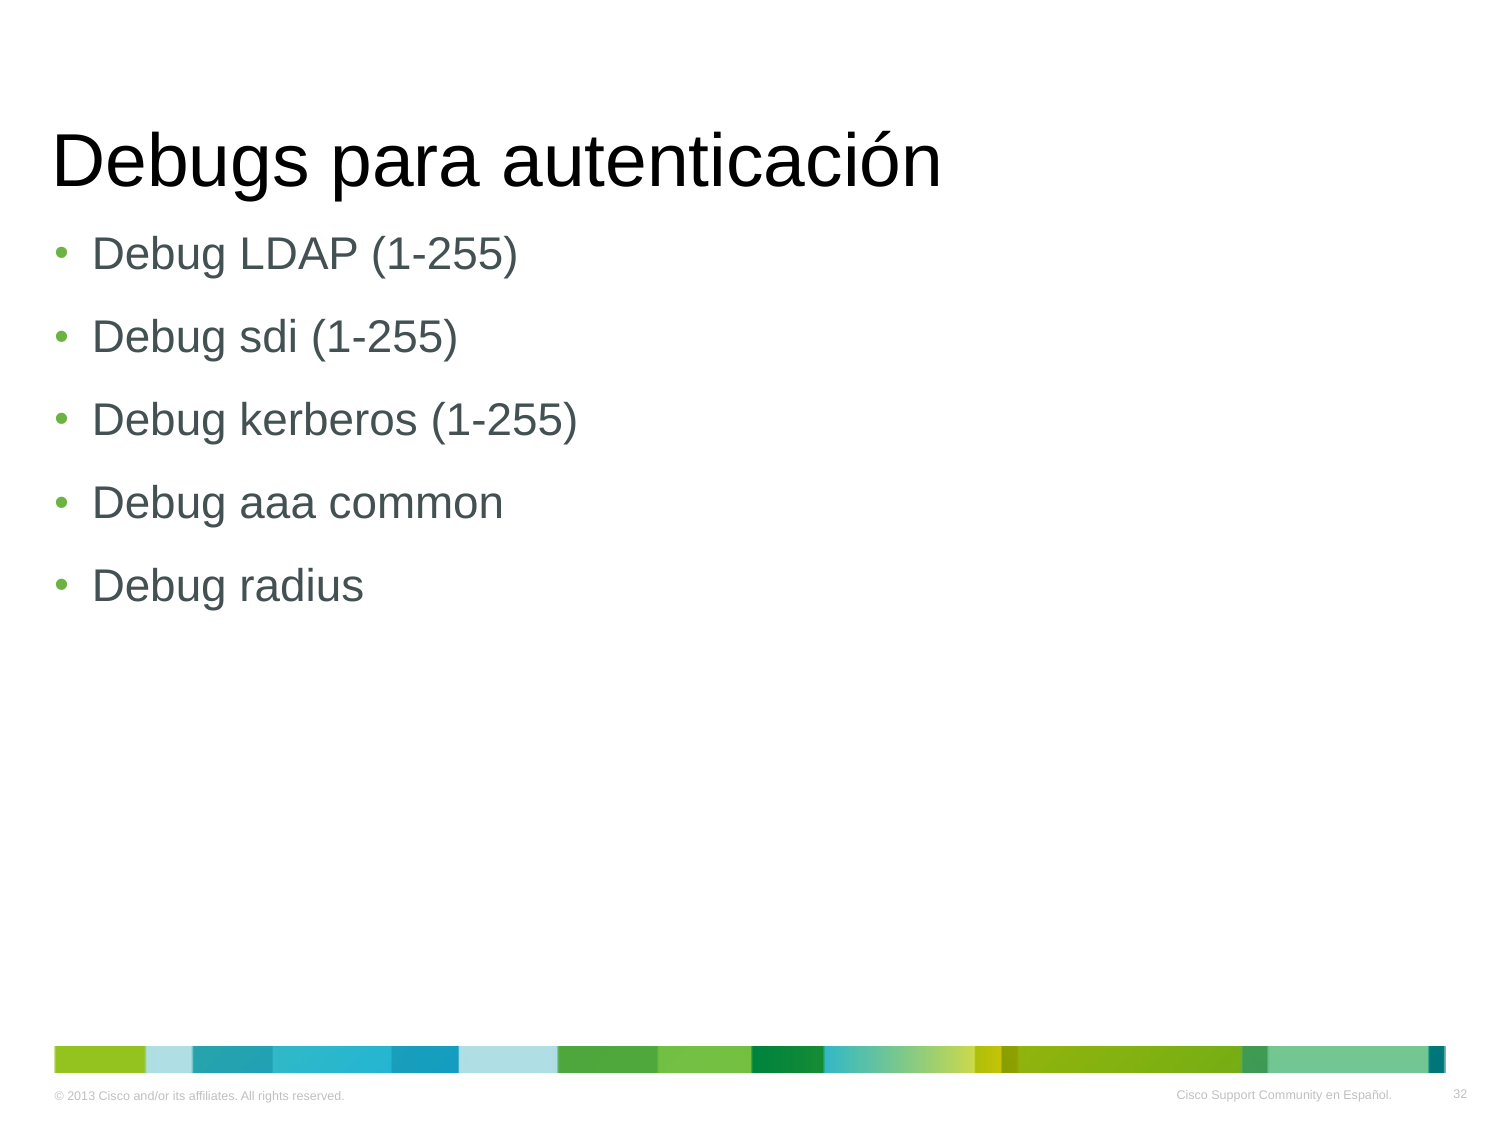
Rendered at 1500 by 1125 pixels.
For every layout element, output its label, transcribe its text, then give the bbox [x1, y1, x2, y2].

title Debugs para autenticación [37, 70, 1447, 209]
picture [54, 1046, 1446, 1073]
list Debug LDAP (1-255) Debug sdi (1-255) Debug kerberos (1-255) Debug aaa common Debug radius [39, 220, 1447, 1035]
